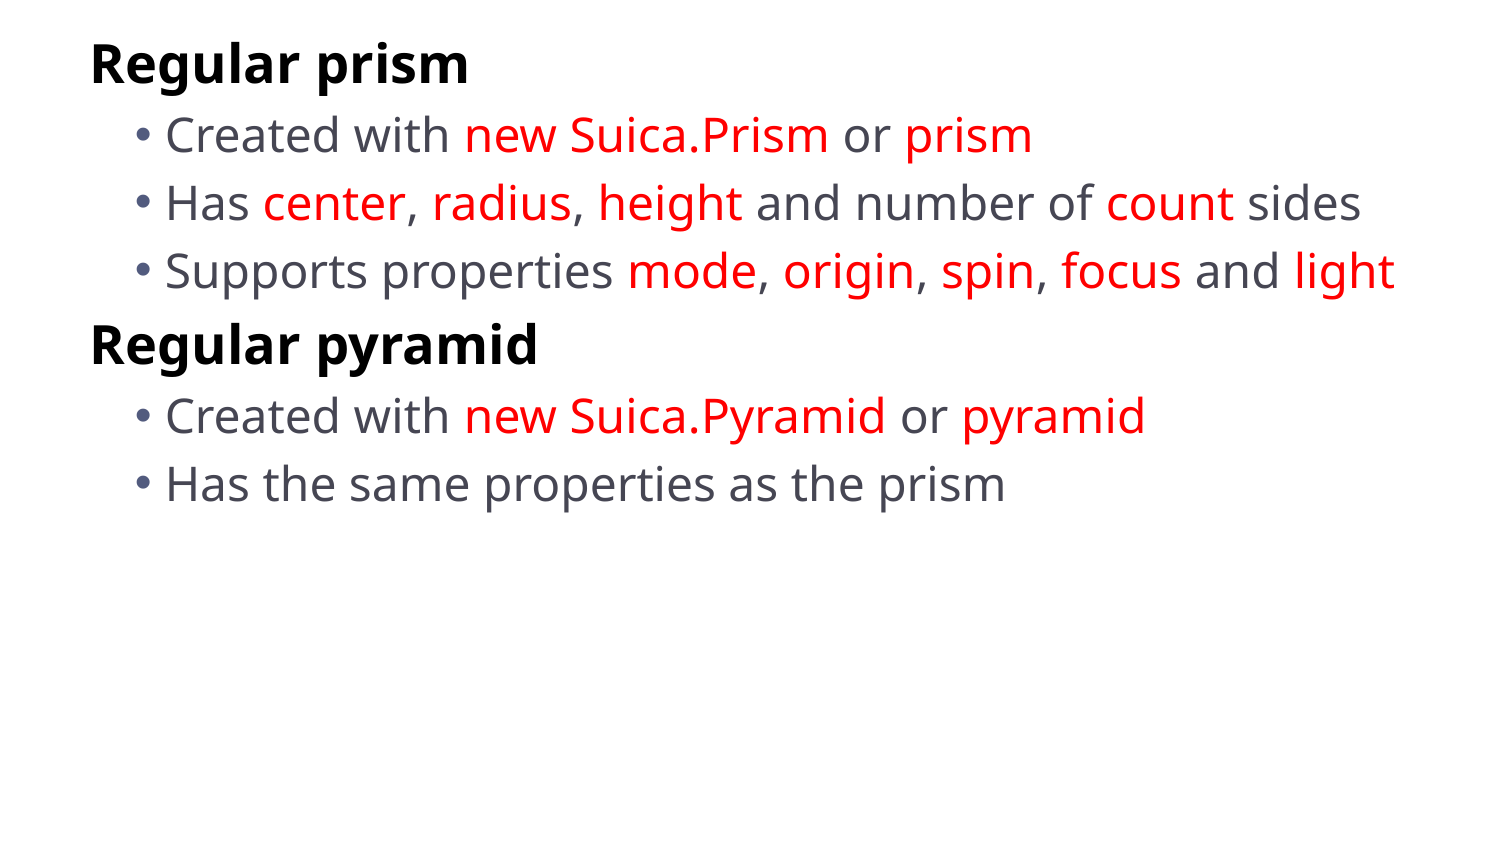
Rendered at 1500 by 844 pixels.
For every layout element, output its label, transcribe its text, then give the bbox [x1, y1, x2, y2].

list Regular prism Created with new Suica.Prism or prism Has center, radius, height and number of count sides Supports properties mode, origin, spin, focus and light Regular pyramid Created with new Suica.Pyramid or pyramid Has the same properties as the prism [75, 21, 1475, 835]
